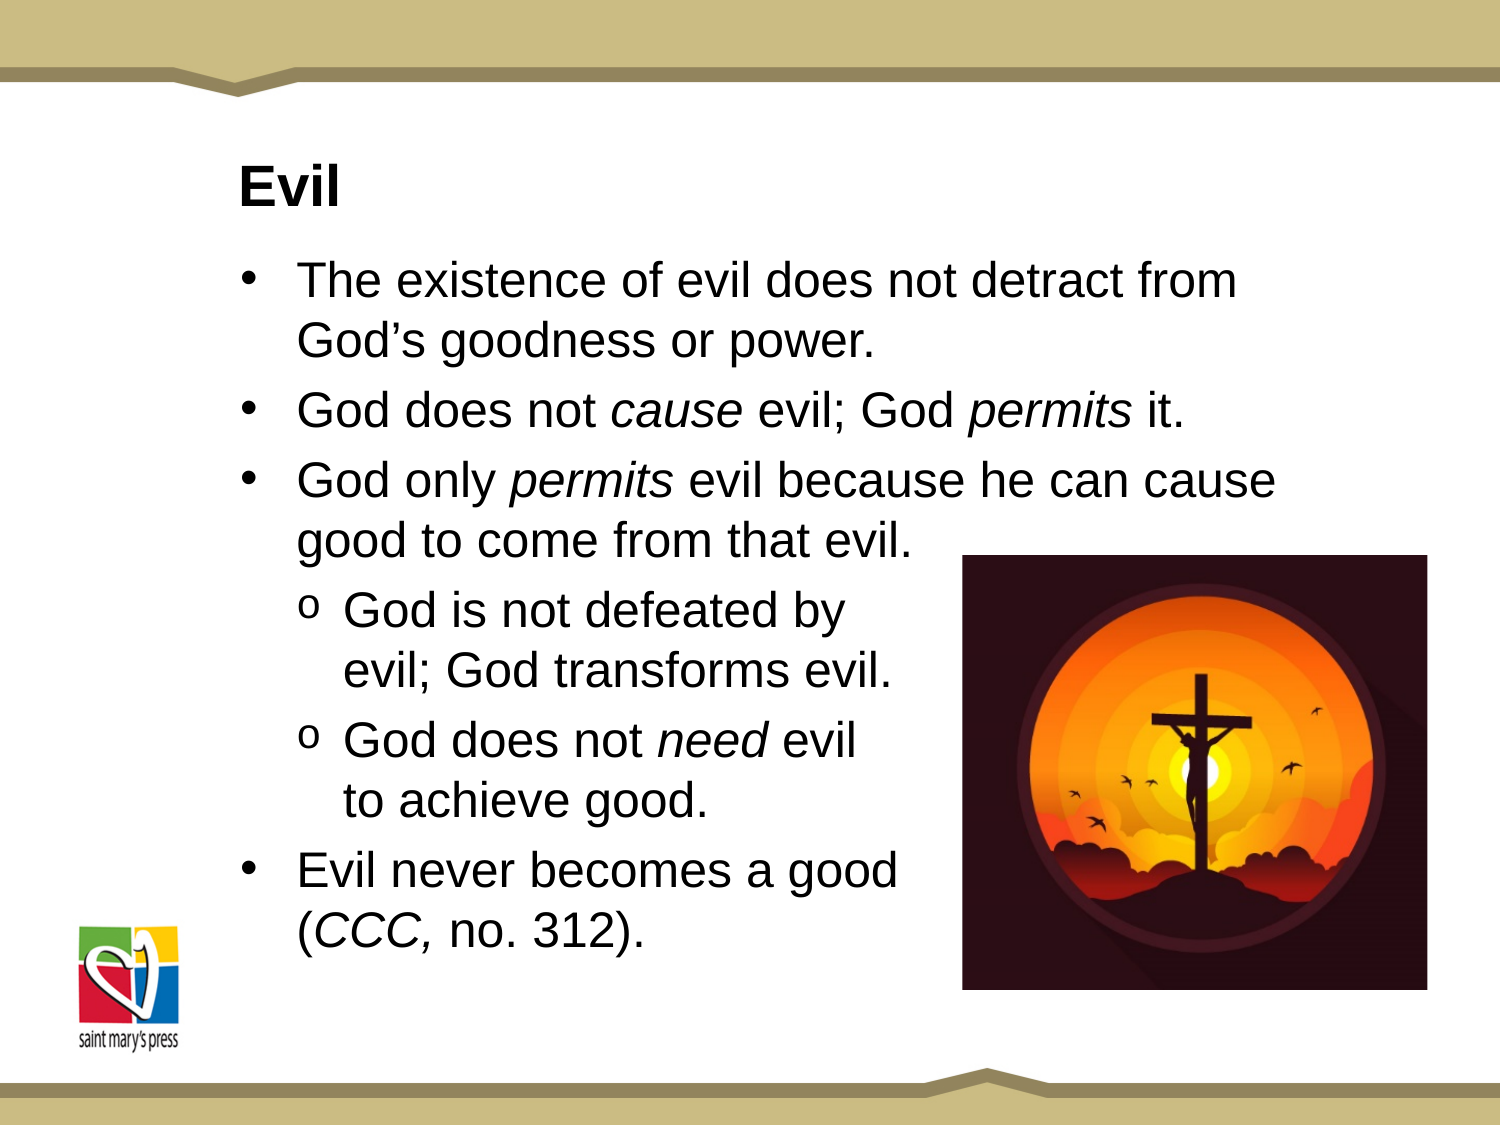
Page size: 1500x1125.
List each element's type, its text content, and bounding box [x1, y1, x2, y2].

list The existence of evil does not detract from God’s goodness or power. God does not cause evil; God permits it. God only permits evil because he can cause good to come from that evil. God is not defeated by evil; God transforms evil. God does not need evil to achieve good. Evil never becomes a good (CCC, no. 312). [225, 239, 1375, 1053]
title Evil [223, 139, 1500, 228]
picture [0, 0, 1500, 1125]
